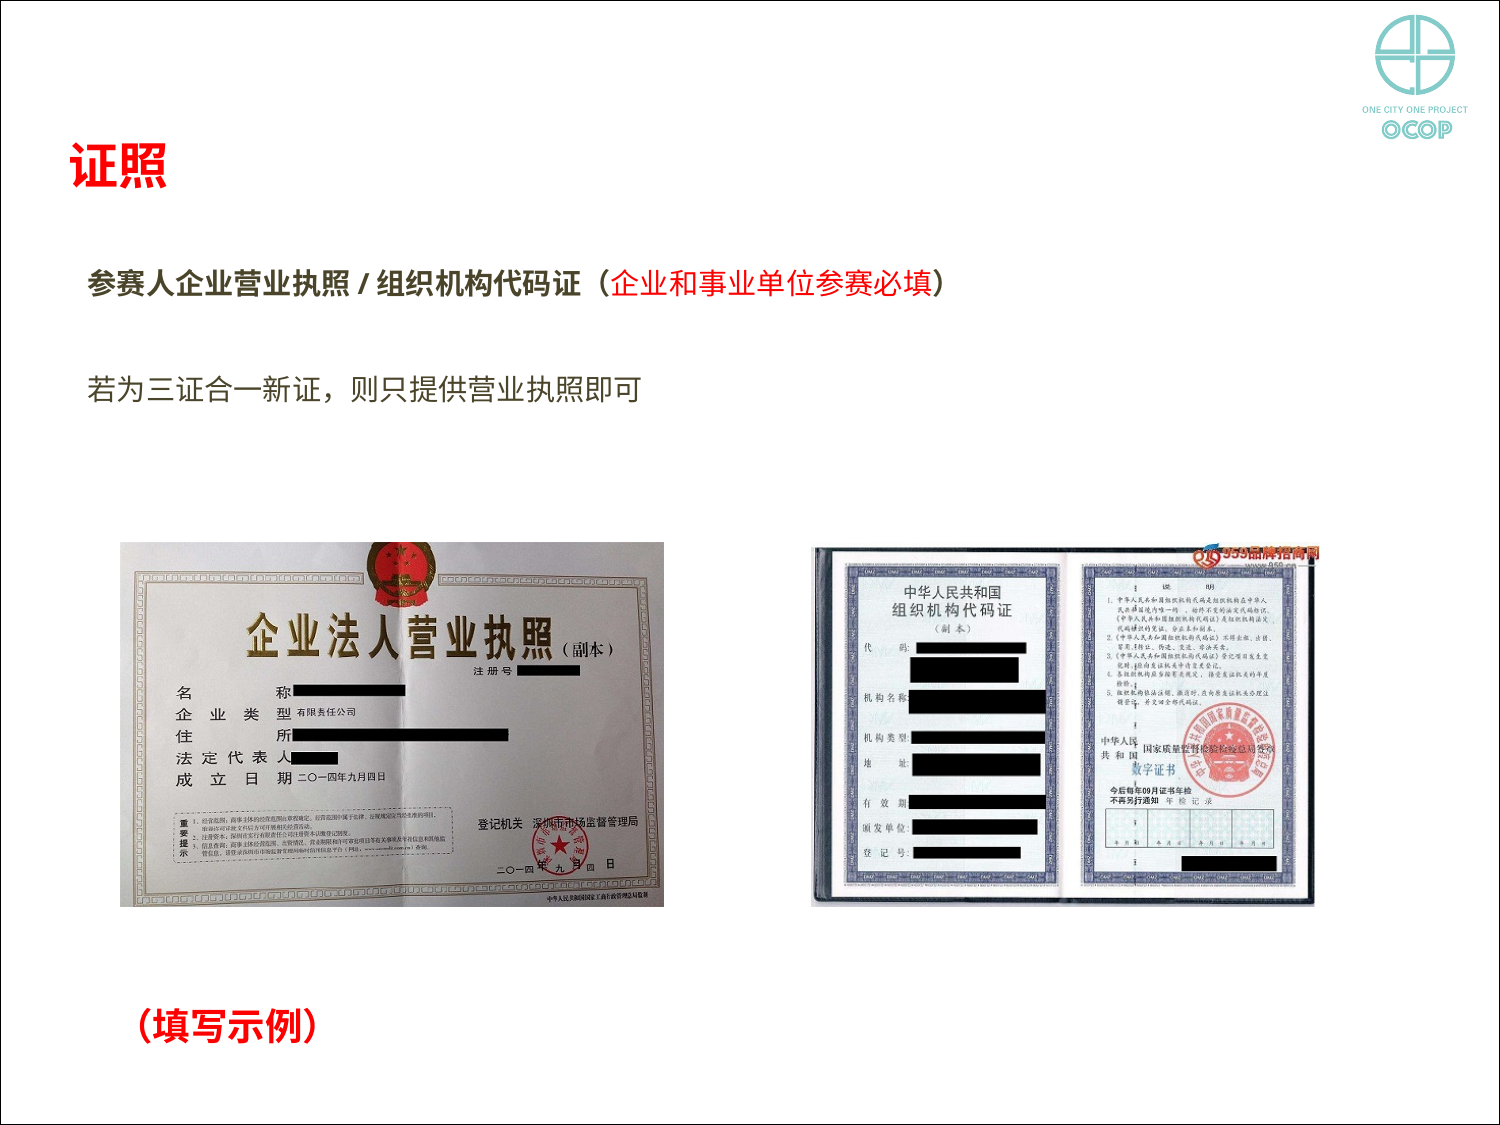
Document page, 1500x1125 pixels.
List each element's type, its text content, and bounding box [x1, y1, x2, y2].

picture [1331, 0, 1500, 175]
text_box （填写示例） [100, 995, 423, 1056]
text_box [0, 0, 1500, 1125]
picture [120, 542, 665, 907]
picture [811, 542, 1320, 907]
